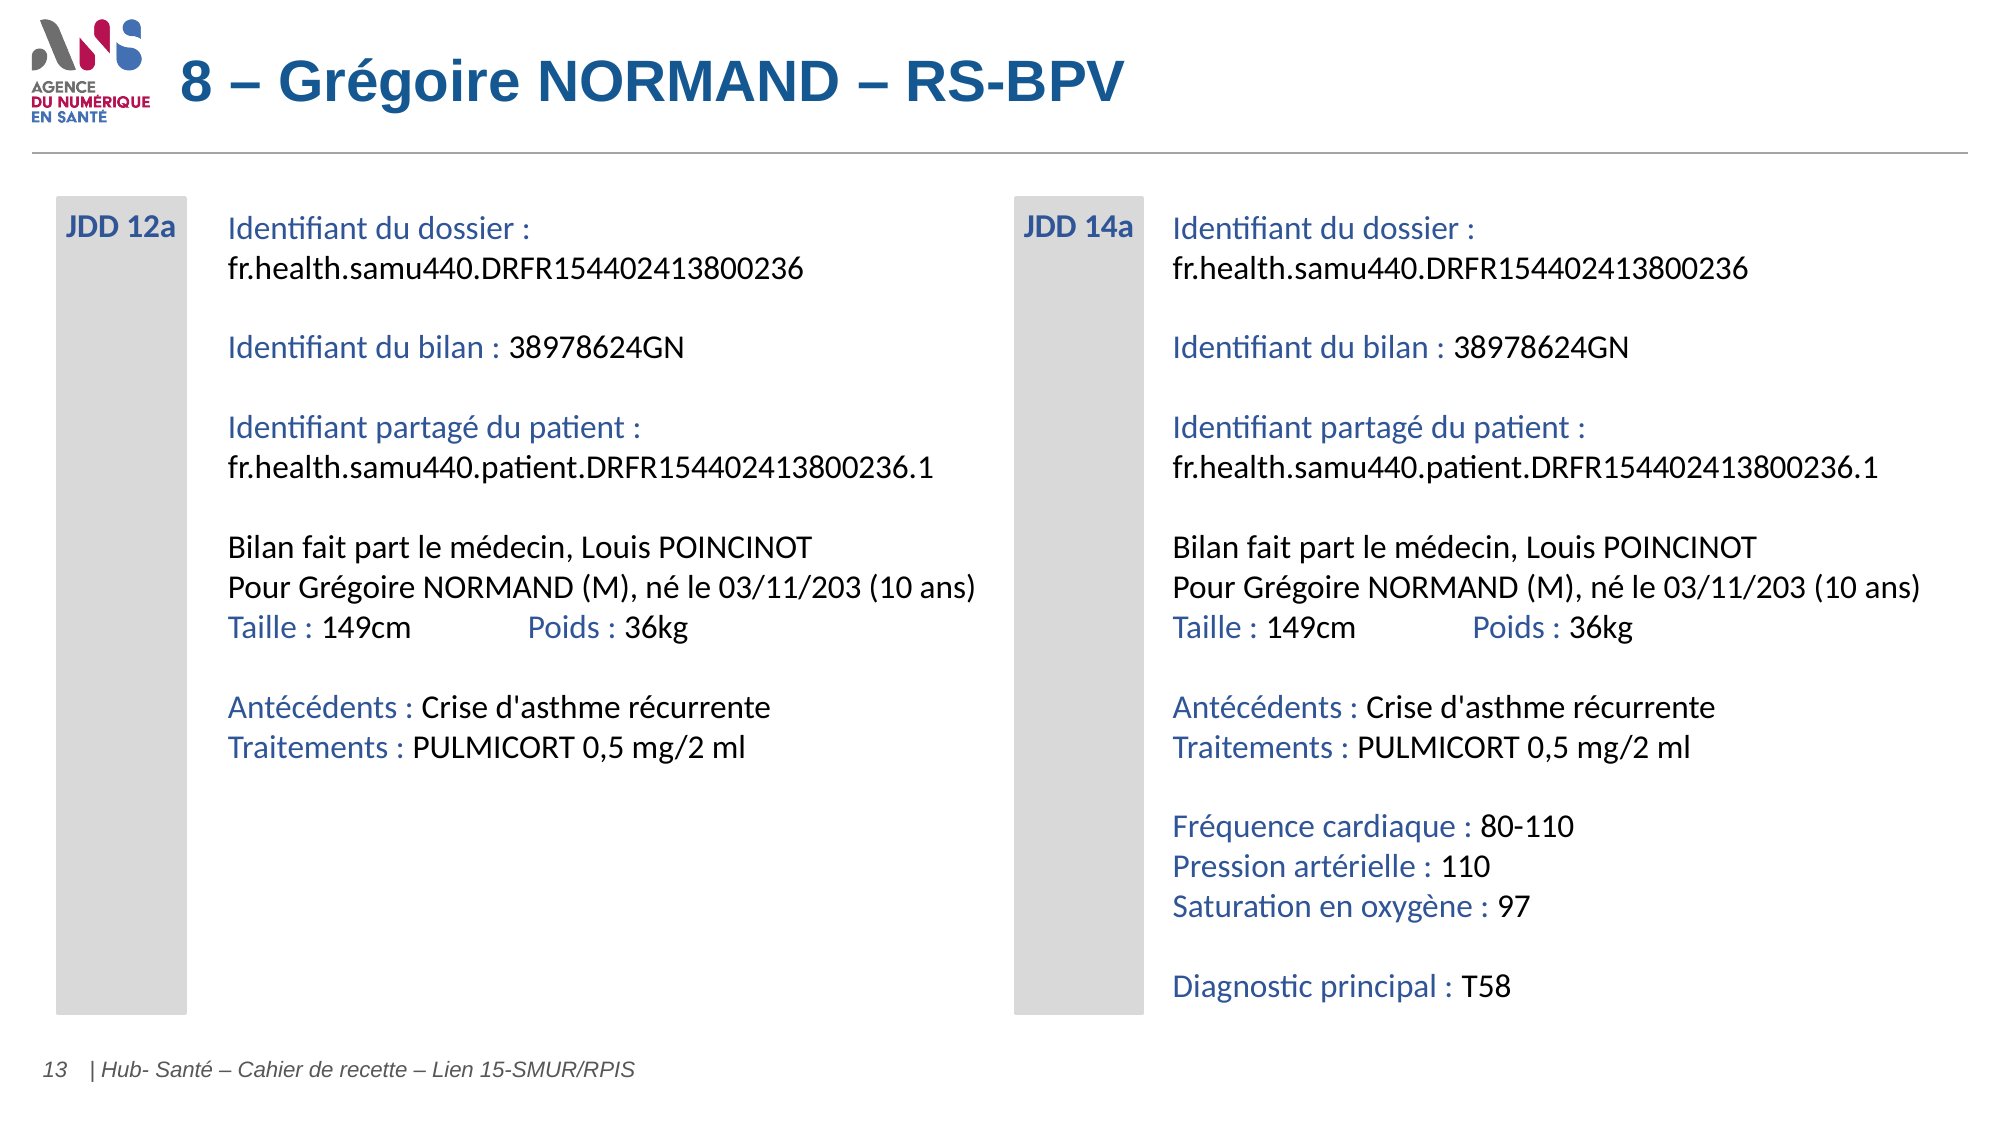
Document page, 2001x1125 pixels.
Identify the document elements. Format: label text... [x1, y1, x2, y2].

text_box JDD 12a [56, 196, 187, 1015]
text_box Identifiant du dossier : fr.health.samu440.DRFR154402413800236 Identifiant du bilan : 38978624GN Identifiant partagé du patient : fr.health.samu440.patient.DRFR154402413800236.1 Bilan fait part le médecin, Louis POINCINOT Pour Grégoire NORMAND (M), né le 03/11/203 (10 ans) Taille : 149cm Poids : 36kg Antécédents : Crise d'asthme récurrente Traitements : PULMICORT 0,5 mg/2 ml Fréquence cardiaque : 80-110 Pression artérielle : 110 Saturation en oxygène : 97 Diagnostic principal : T58 [1157, 198, 1945, 1092]
title 8 – Grégoire NORMAND – RS-BPV [180, 19, 1945, 138]
footer | Hub- Santé – Cahier de recette – Lien 15-SMUR/RPIS [89, 1038, 1605, 1099]
text_box Identifiant du dossier : fr.health.samu440.DRFR154402413800236 Identifiant du bilan : 38978624GN Identifiant partagé du patient : fr.health.samu440.patient.DRFR154402413800236.1 Bilan fait part le médecin, Louis POINCINOT Pour Grégoire NORMAND (M), né le 03/11/203 (10 ans) Taille : 149cm Poids : 36kg Antécédents : Crise d'asthme récurrente Traitements : PULMICORT 0,5 mg/2 ml [213, 198, 1000, 852]
text_box JDD 14a [1014, 196, 1144, 1015]
picture [31, 19, 150, 123]
slide_number 13 [23, 1038, 87, 1099]
